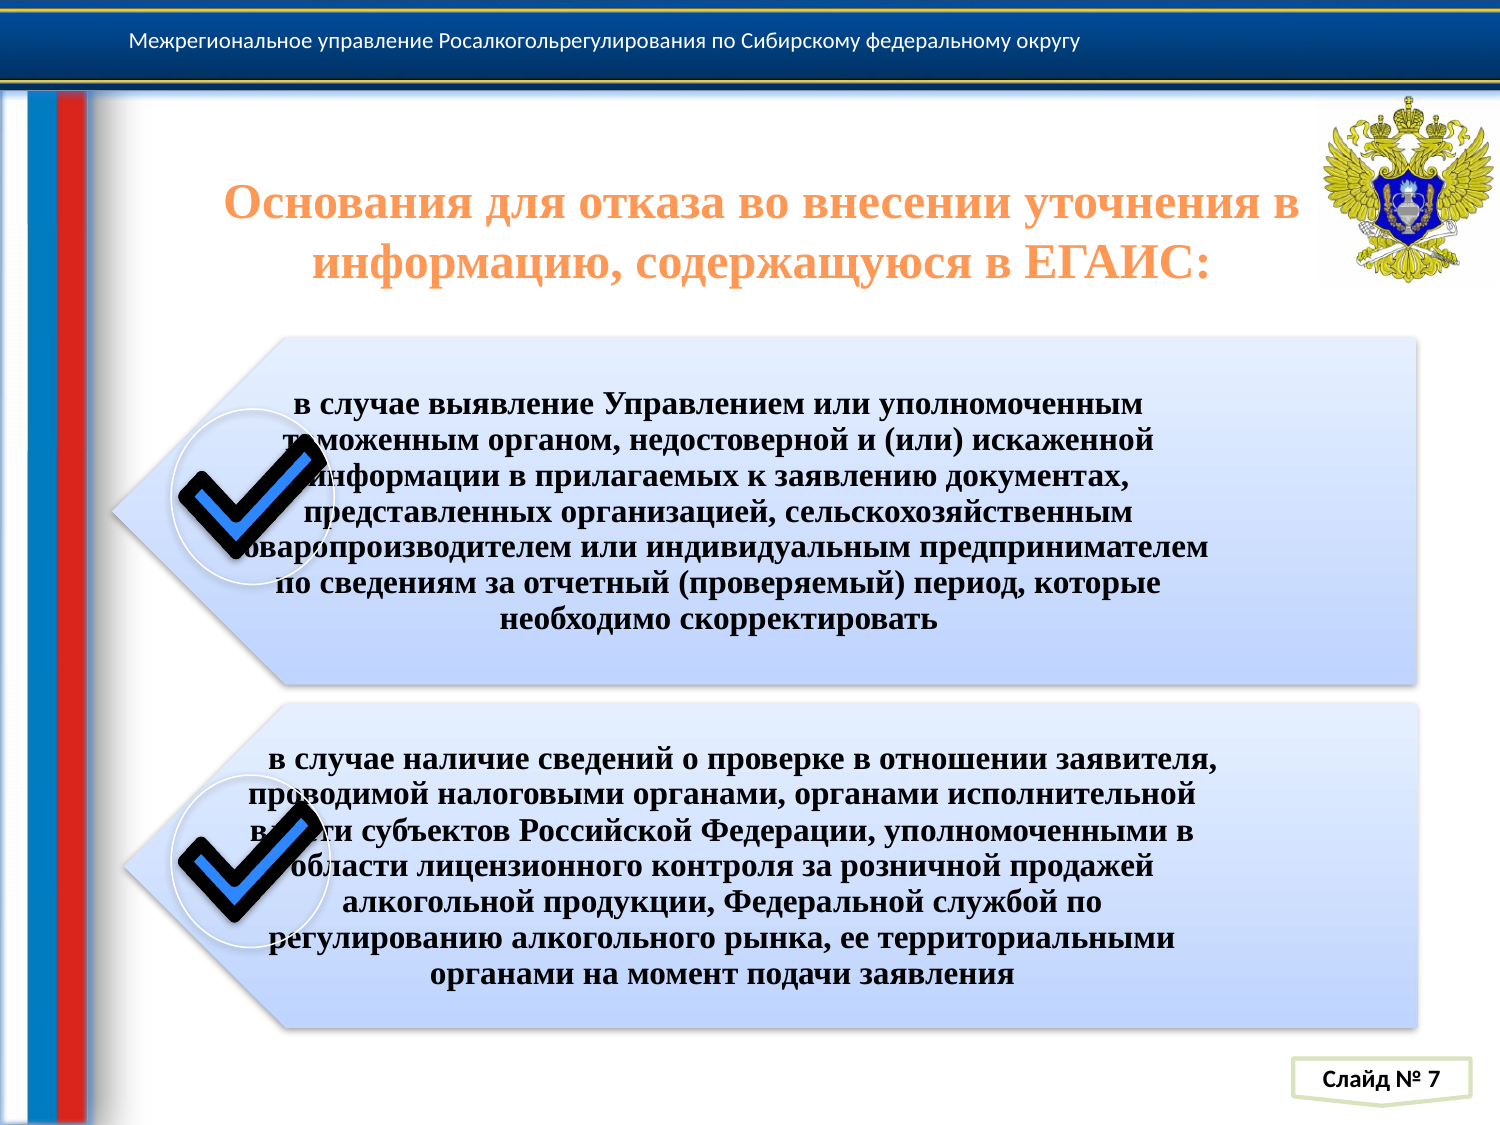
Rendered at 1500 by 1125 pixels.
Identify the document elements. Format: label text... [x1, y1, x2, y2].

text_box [111, 302, 1477, 1107]
text_box Основания для отказа во внесении уточнения в информацию, содержащуюся в ЕГАИС: [182, 160, 1341, 300]
picture [0, 0, 1500, 1125]
